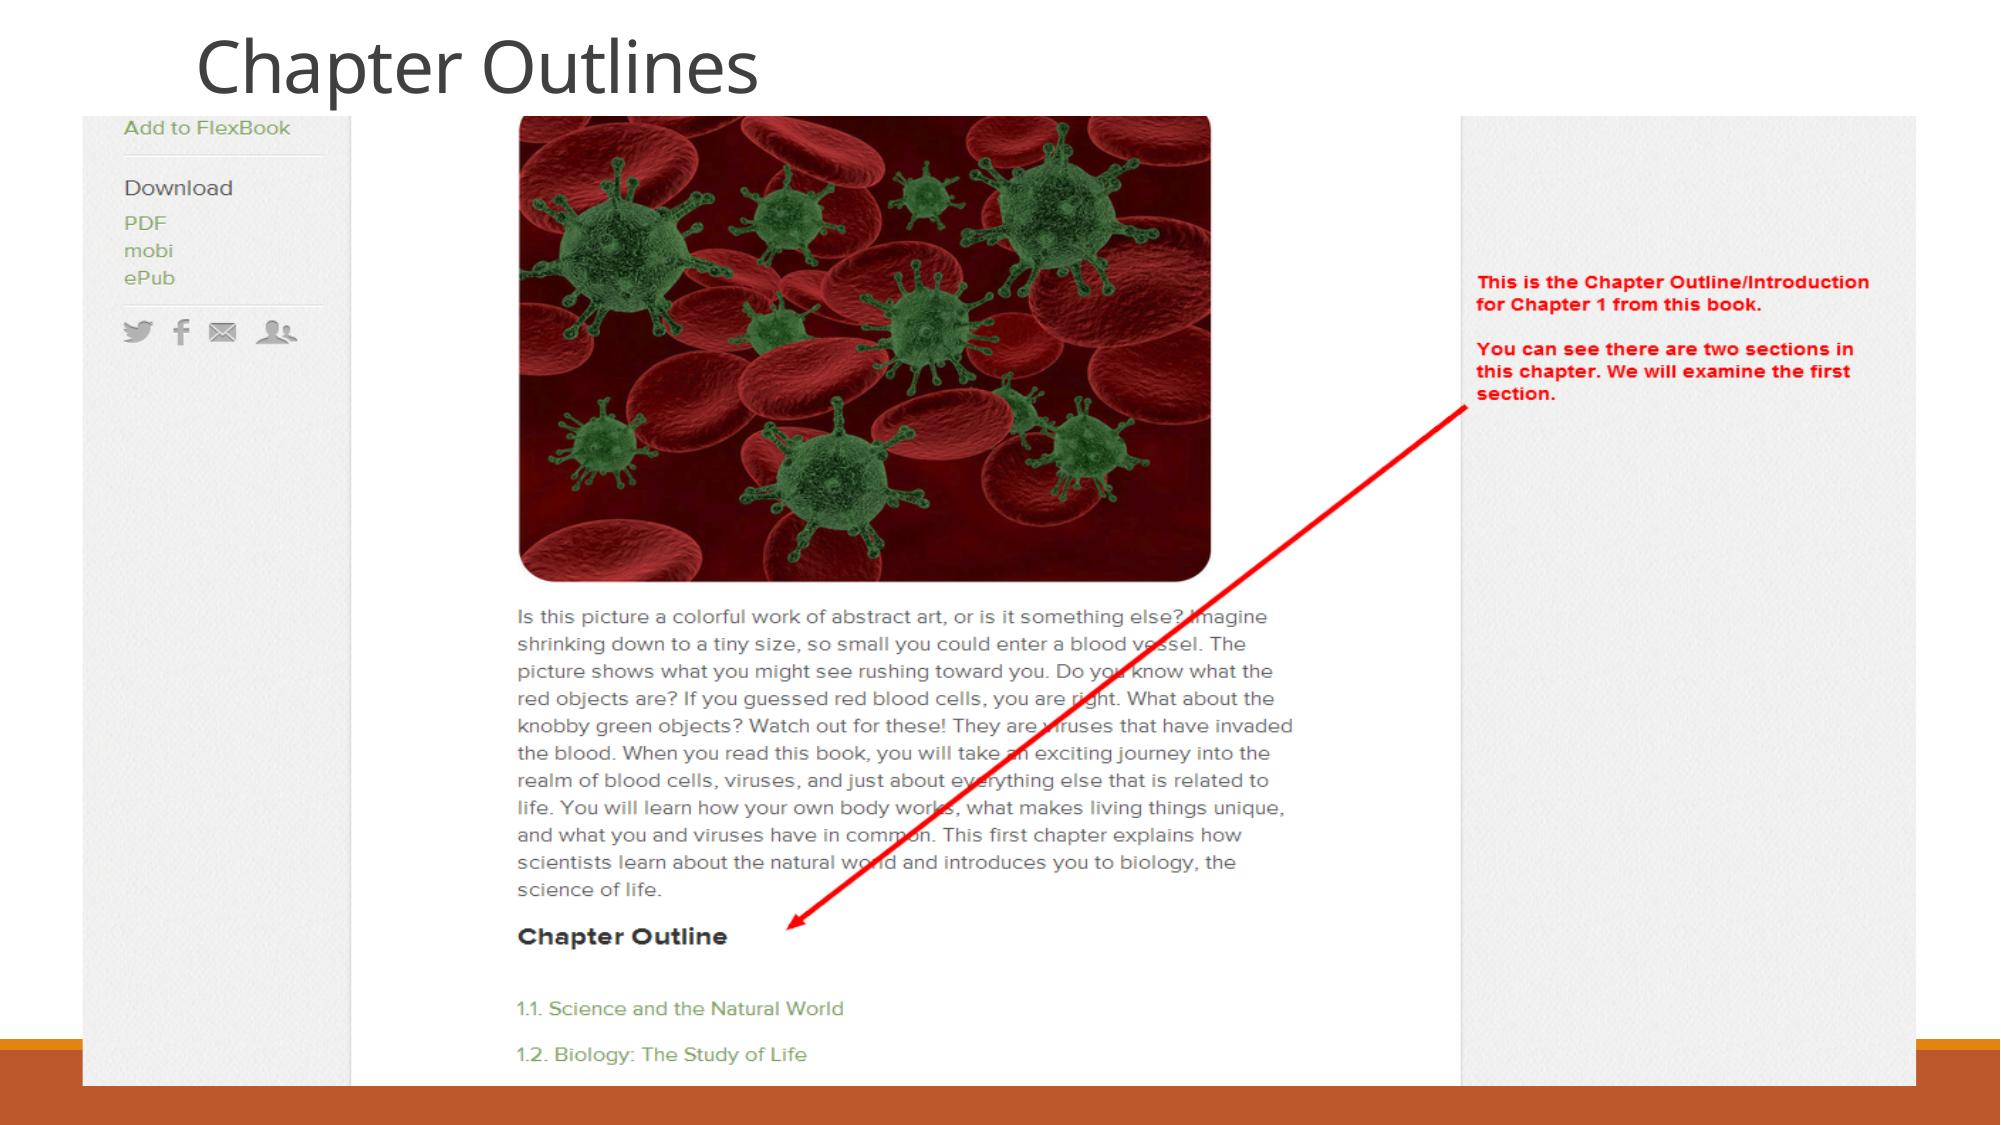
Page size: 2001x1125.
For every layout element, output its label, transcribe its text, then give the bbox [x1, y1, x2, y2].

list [81, 115, 1917, 1087]
title Chapter Outlines [180, 26, 1830, 112]
